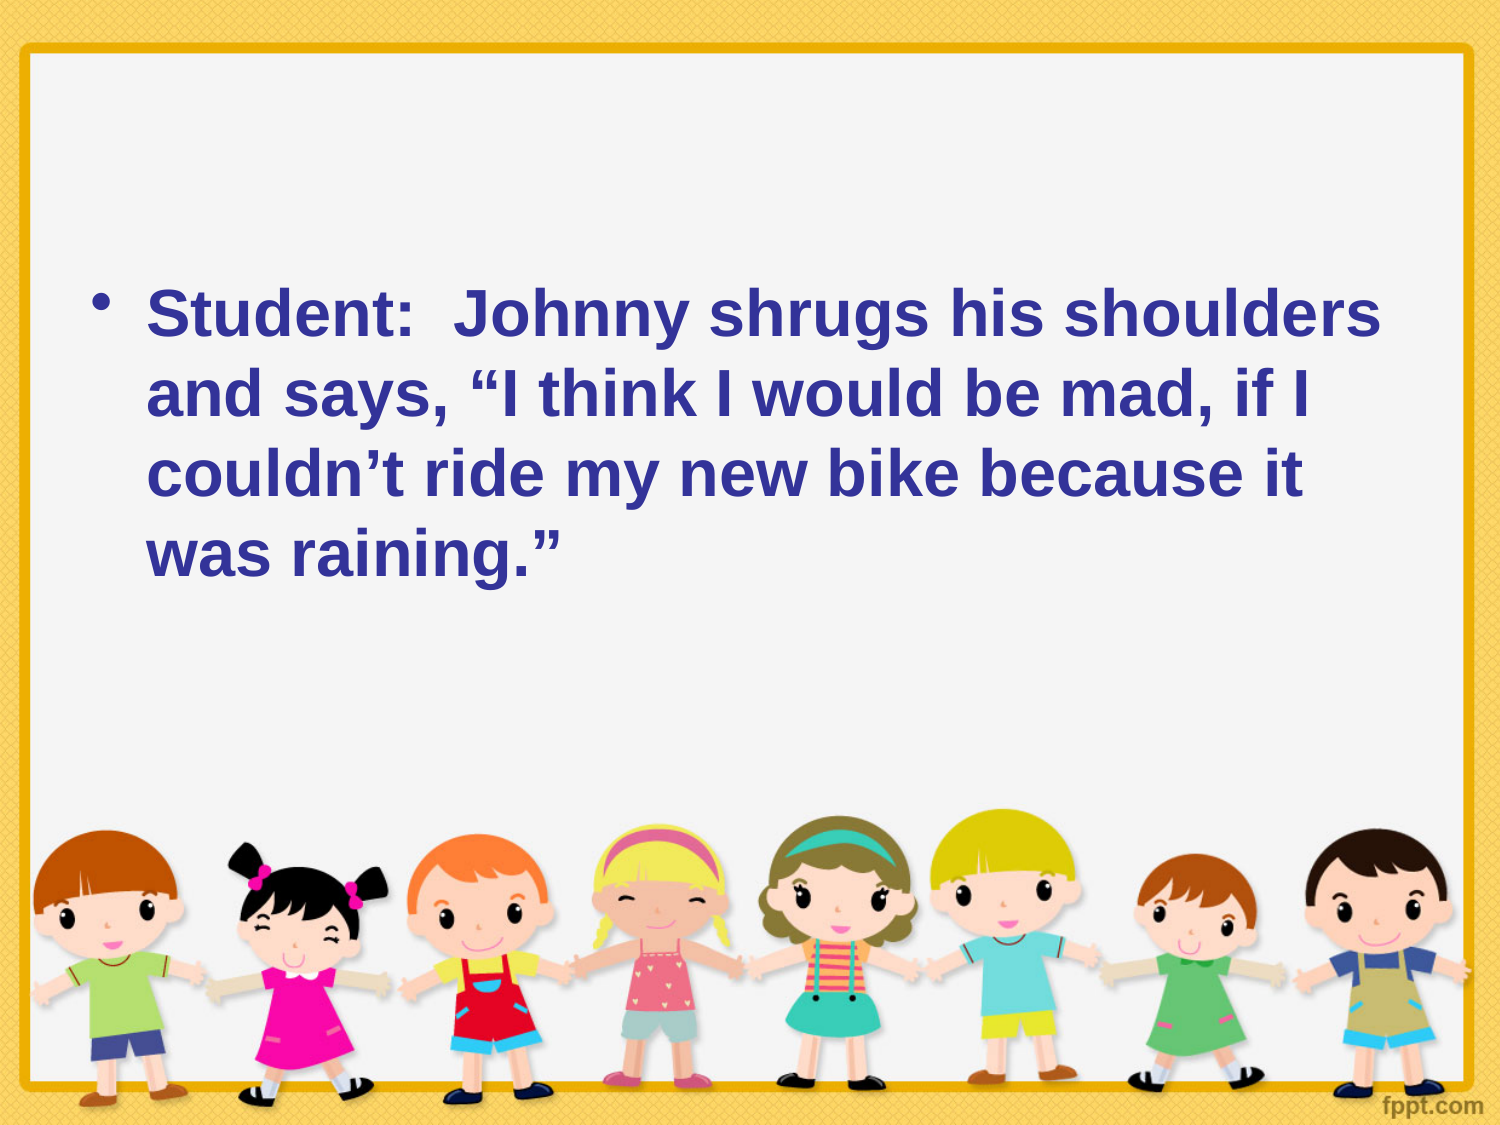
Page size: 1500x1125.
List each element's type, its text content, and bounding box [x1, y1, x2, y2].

picture [0, 0, 1500, 1125]
list Student: Johnny shrugs his shoulders and says, “I think I would be mad, if I couldn’t ride my new bike because it was raining.” [75, 262, 1425, 1005]
